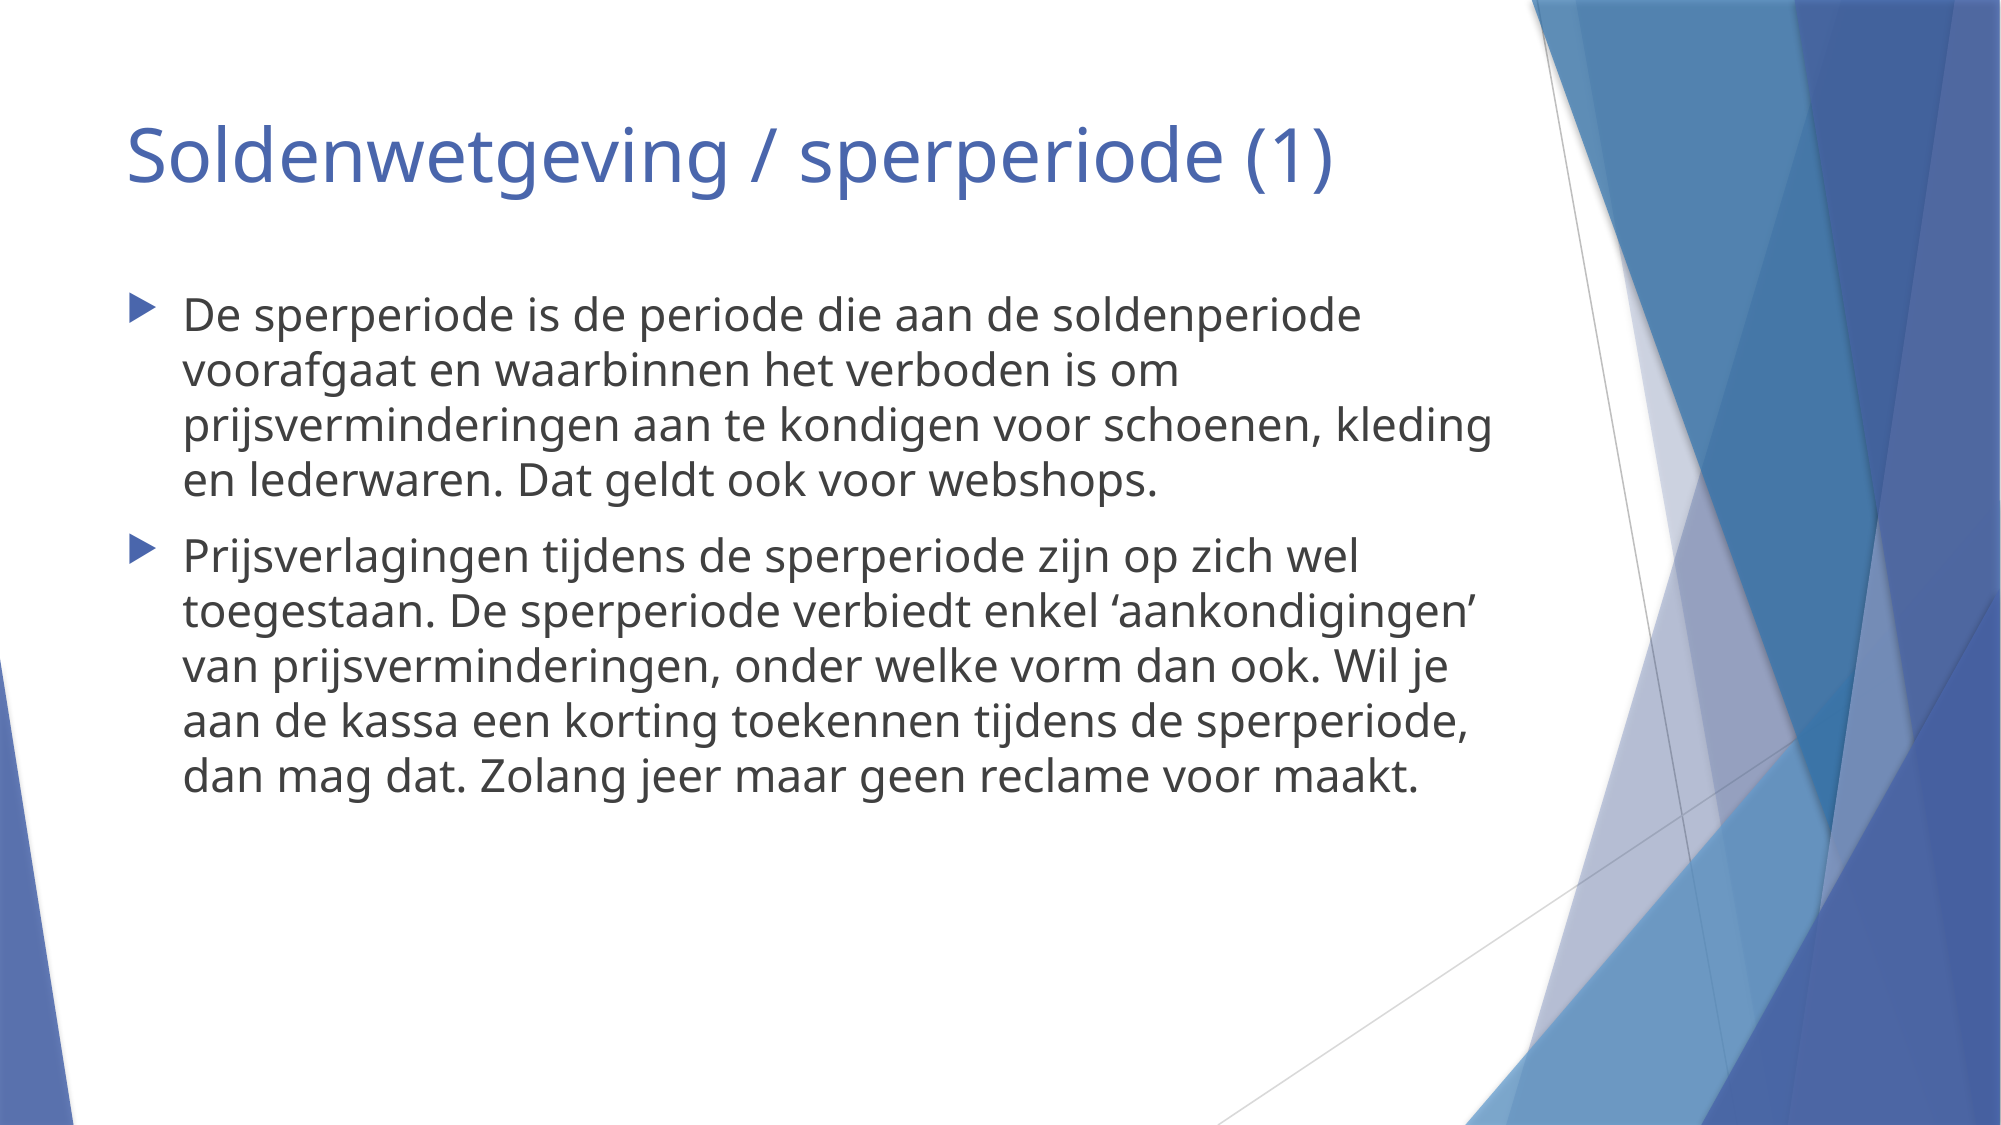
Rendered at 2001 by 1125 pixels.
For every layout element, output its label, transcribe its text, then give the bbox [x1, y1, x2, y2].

title Soldenwetgeving / sperperiode (1) [111, 99, 1522, 278]
list De sperperiode is de periode die aan de soldenperiode voorafgaat en waarbinnen het verboden is om prijsverminderingen aan te kondigen voor schoenen, kleding en lederwaren. Dat geldt ook voor webshops. Prijsverlagingen tijdens de sperperiode zijn op zich wel toegestaan. De sperperiode verbiedt enkel ‘aankondigingen’ van prijsverminderingen, onder welke vorm dan ook. Wil je aan de kassa een korting toekennen tijdens de sperperiode, dan mag dat. Zolang jeer maar geen reclame voor maakt. [111, 278, 1522, 915]
